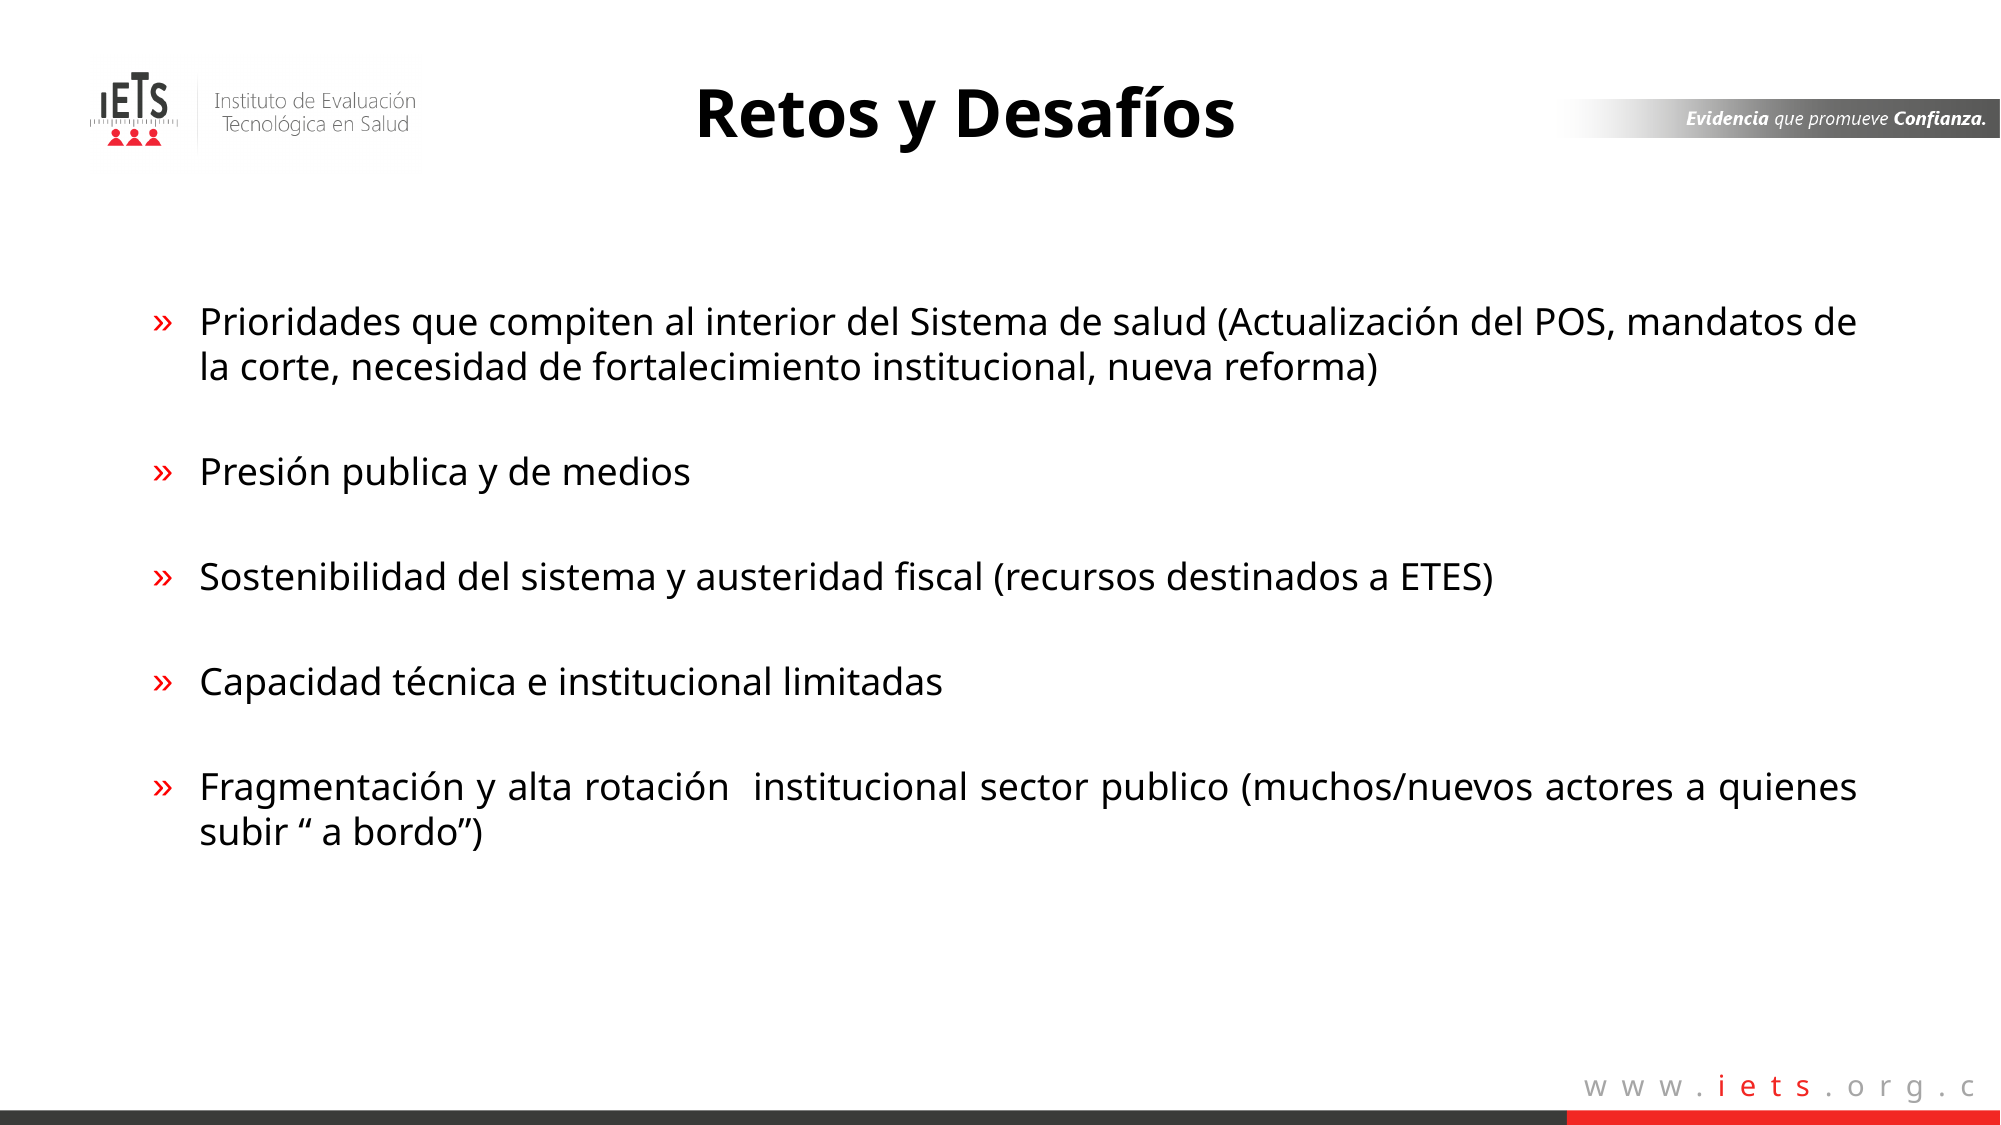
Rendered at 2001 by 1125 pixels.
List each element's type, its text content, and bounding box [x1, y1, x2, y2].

text_box Retos y Desafíos [397, 70, 1534, 164]
picture [1546, 99, 2000, 138]
picture [90, 54, 422, 174]
list Prioridades que compiten al interior del Sistema de salud (Actualización del POS, mandatos de la corte, necesidad de fortalecimiento institucional, nueva reforma) Presión publica y de medios Sostenibilidad del sistema y austeridad fiscal (recursos destinados a ETES) Capacidad técnica e institucional limitadas Fragmentación y alta rotación institucional sector publico (muchos/nuevos actores a quienes subir “ a bordo”) [137, 290, 1875, 539]
